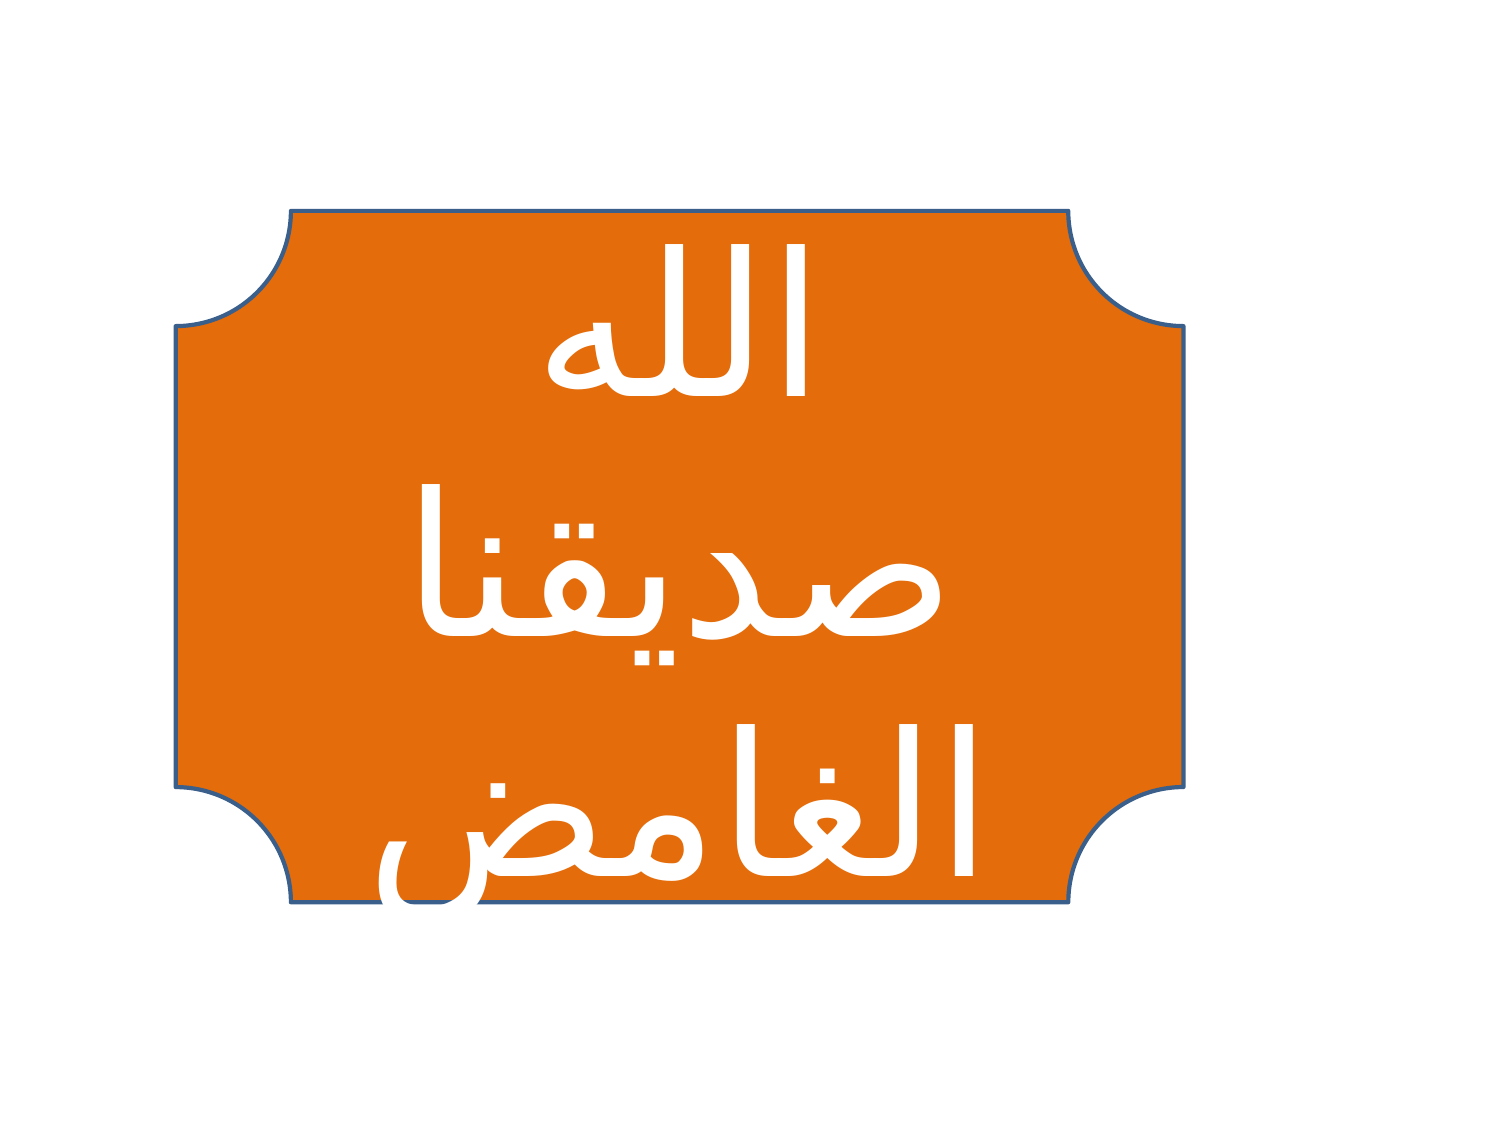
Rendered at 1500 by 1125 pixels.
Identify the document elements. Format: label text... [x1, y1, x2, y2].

text_box الله صديقنا الغامض [173, 208, 1186, 905]
